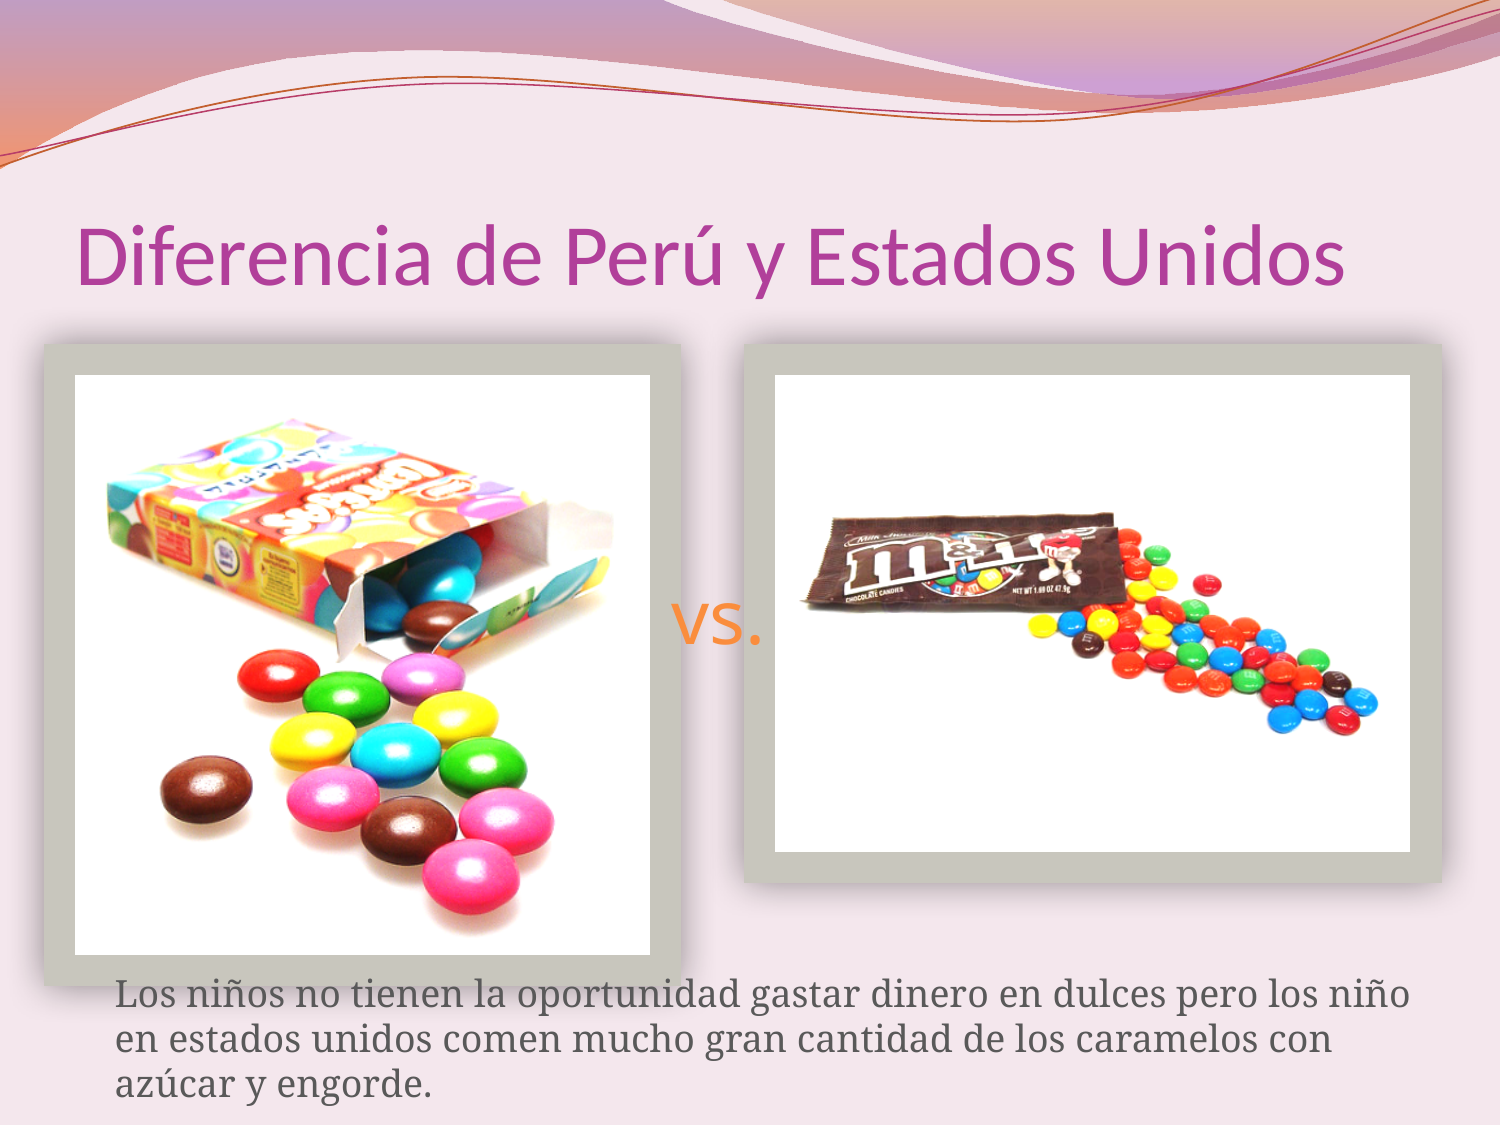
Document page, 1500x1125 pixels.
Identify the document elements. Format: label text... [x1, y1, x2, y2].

text_box vs. [657, 562, 767, 668]
text_box Los niños no tienen la oportunidad gastar dinero en dulces pero los niño en estados unidos comen mucho gran cantidad de los caramelos con azúcar y engorde. [99, 962, 1450, 1125]
picture [774, 374, 1411, 852]
title Diferencia de Perú y Estados Unidos [75, 115, 1425, 303]
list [74, 374, 651, 956]
